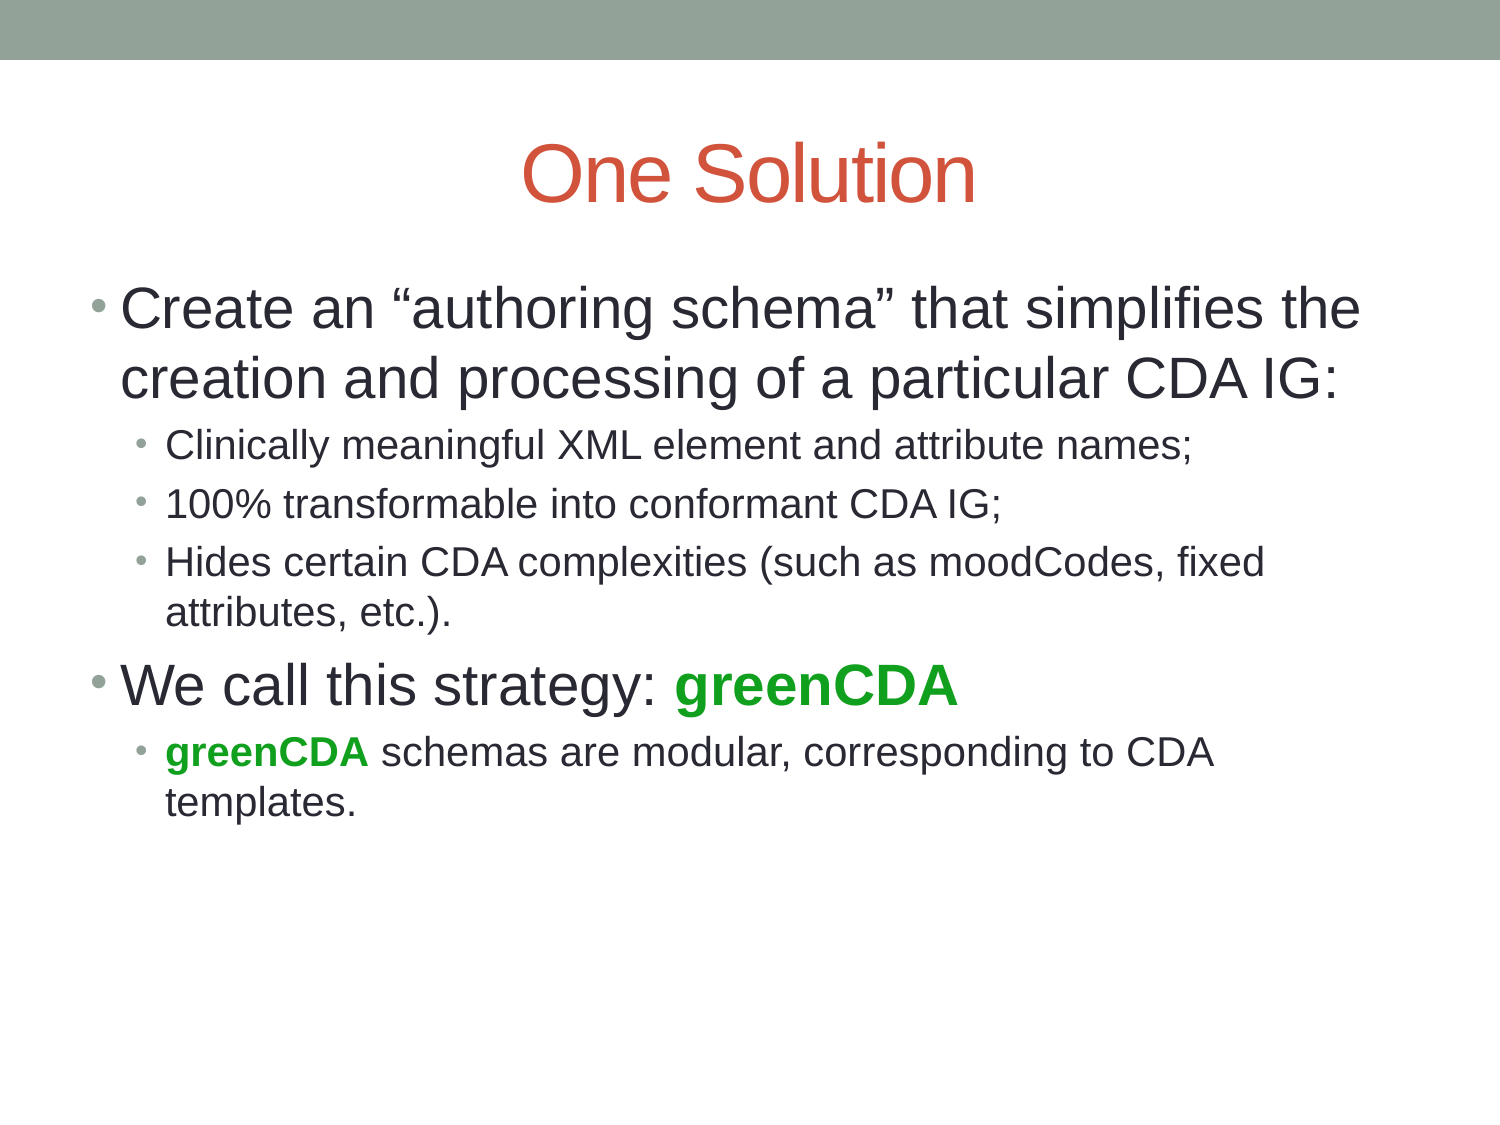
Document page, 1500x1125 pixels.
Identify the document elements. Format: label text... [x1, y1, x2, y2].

title One Solution [75, 87, 1425, 250]
list Create an “authoring schema” that simplifies the creation and processing of a particular CDA IG: Clinically meaningful XML element and attribute names; 100% transformable into conformant CDA IG; Hides certain CDA complexities (such as moodCodes, fixed attributes, etc.). We call this strategy: greenCDA greenCDA schemas are modular, corresponding to CDA templates. [75, 262, 1425, 1063]
